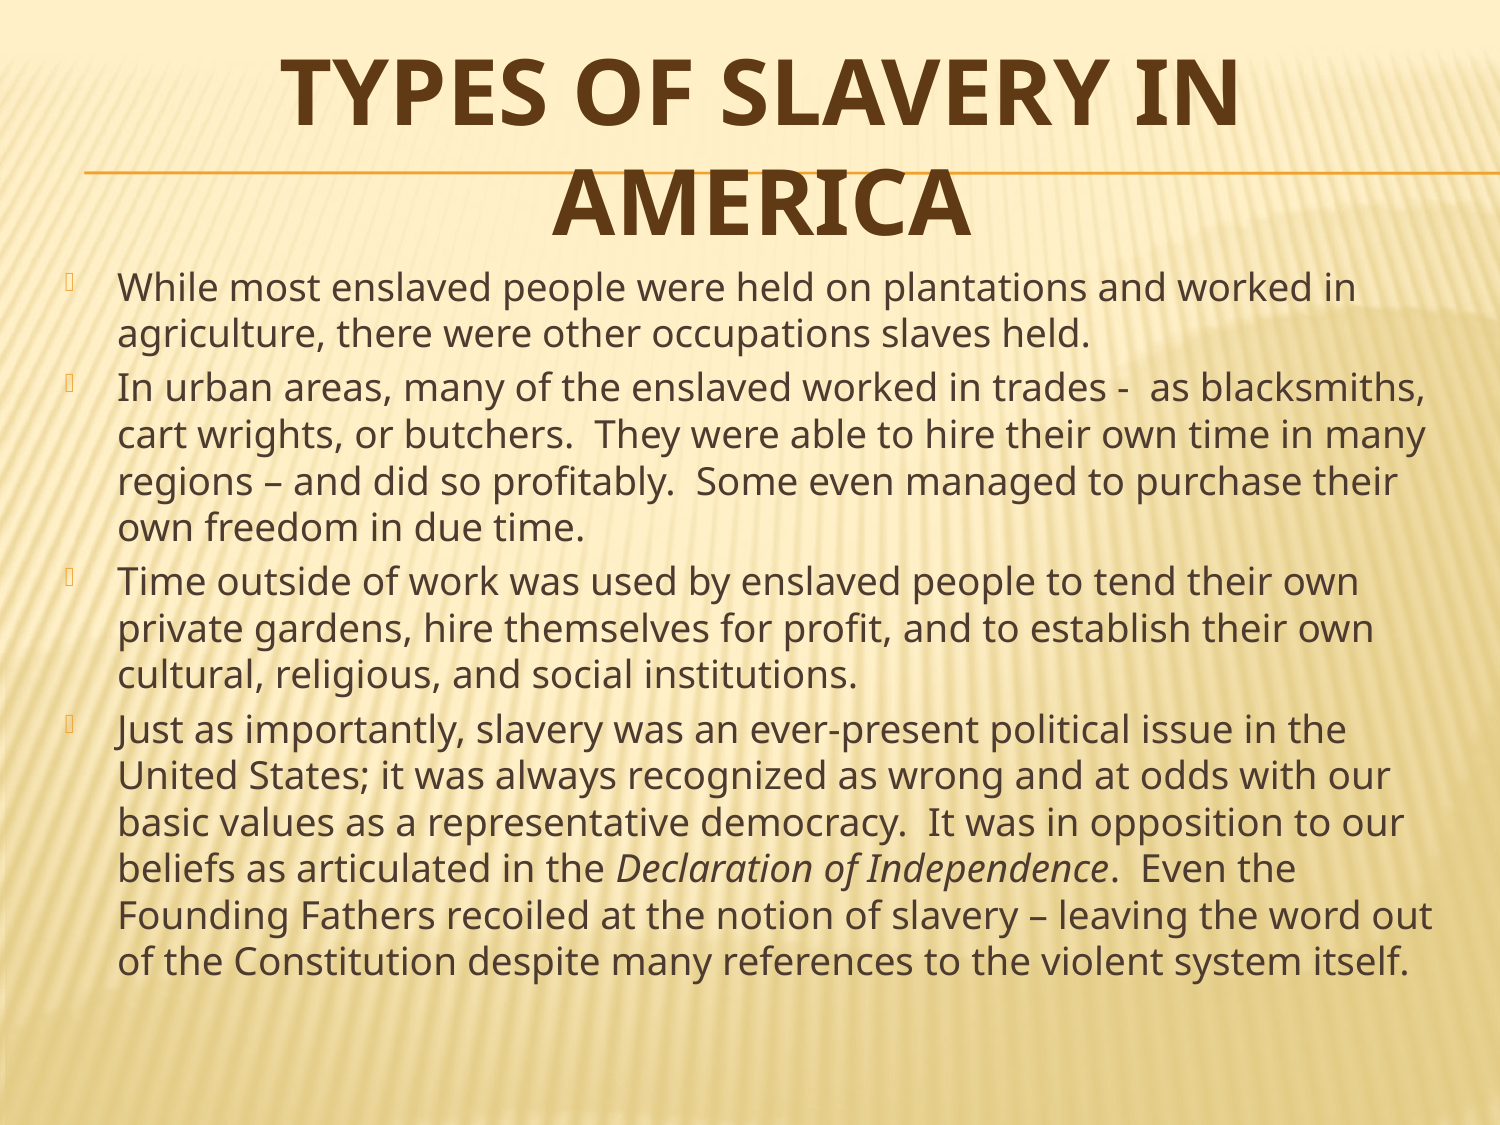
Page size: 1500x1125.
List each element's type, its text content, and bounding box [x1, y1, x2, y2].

title Types of Slavery in America [50, 75, 1475, 213]
list While most enslaved people were held on plantations and worked in agriculture, there were other occupations slaves held. In urban areas, many of the enslaved worked in trades - as blacksmiths, cart wrights, or butchers. They were able to hire their own time in many regions – and did so profitably. Some even managed to purchase their own freedom in due time. Time outside of work was used by enslaved people to tend their own private gardens, hire themselves for profit, and to establish their own cultural, religious, and social institutions. Just as importantly, slavery was an ever-present political issue in the United States; it was always recognized as wrong and at odds with our basic values as a representative democracy. It was in opposition to our beliefs as articulated in the Declaration of Independence. Even the Founding Fathers recoiled at the notion of slavery – leaving the word out of the Constitution despite many references to the violent system itself. [50, 254, 1475, 998]
